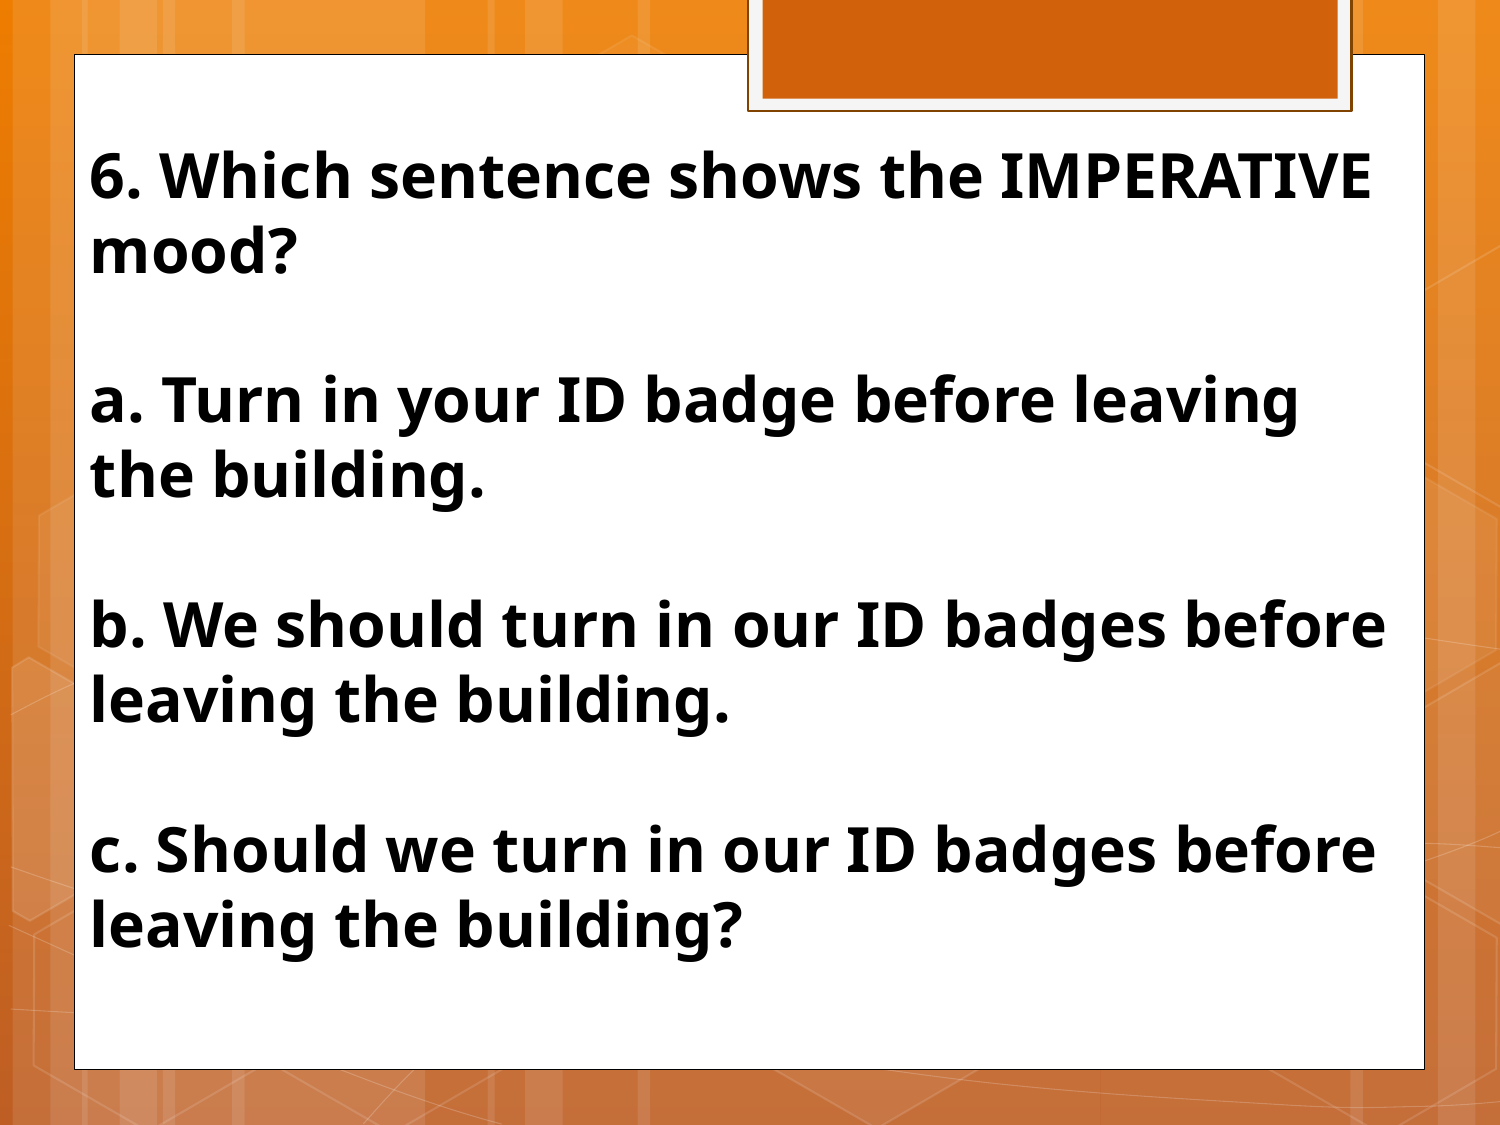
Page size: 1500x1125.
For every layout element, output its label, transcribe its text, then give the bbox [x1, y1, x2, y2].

text_box 6. Which sentence shows the IMPERATIVE mood? a. Turn in your ID badge before leaving the building. b. We should turn in our ID badges before leaving the building. c. Should we turn in our ID badges before leaving the building? [74, 128, 1413, 968]
